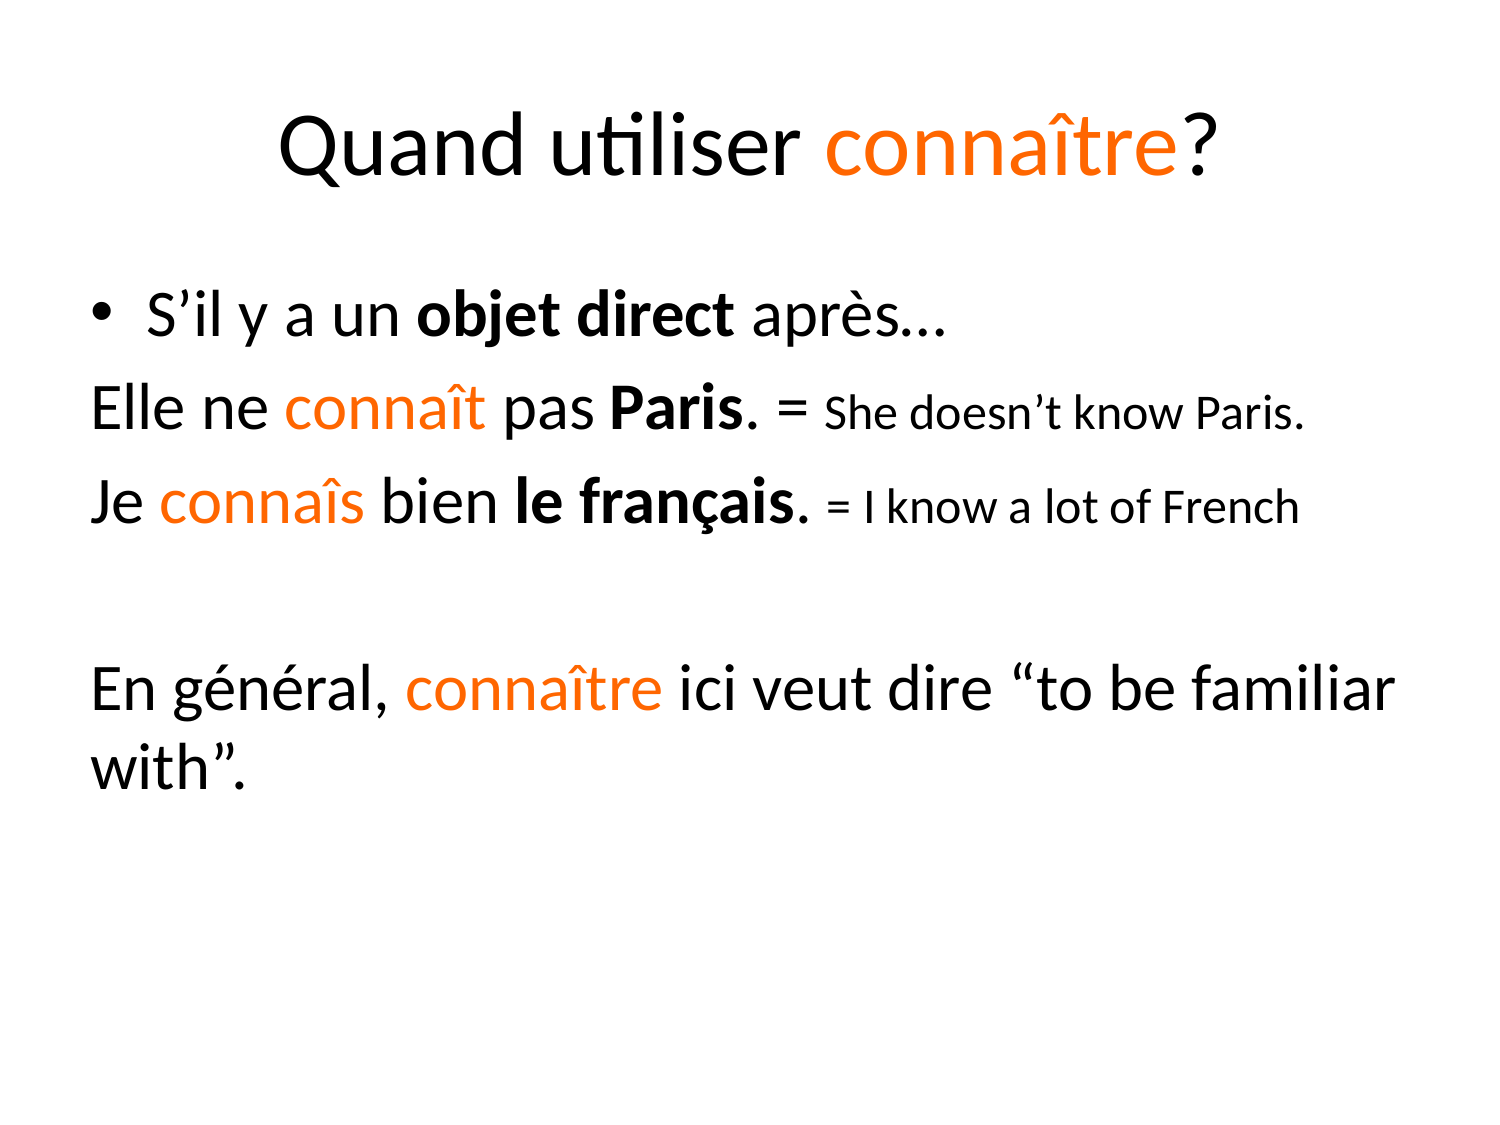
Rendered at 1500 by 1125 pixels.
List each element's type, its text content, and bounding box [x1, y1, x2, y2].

list S’il y a un objet direct après… Elle ne connaît pas Paris. = She doesn’t know Paris. Je connaîs bien le français. = I know a lot of French En général, connaître ici veut dire “to be familiar with”. [75, 262, 1425, 1005]
title Quand utiliser connaître? [75, 45, 1425, 233]
